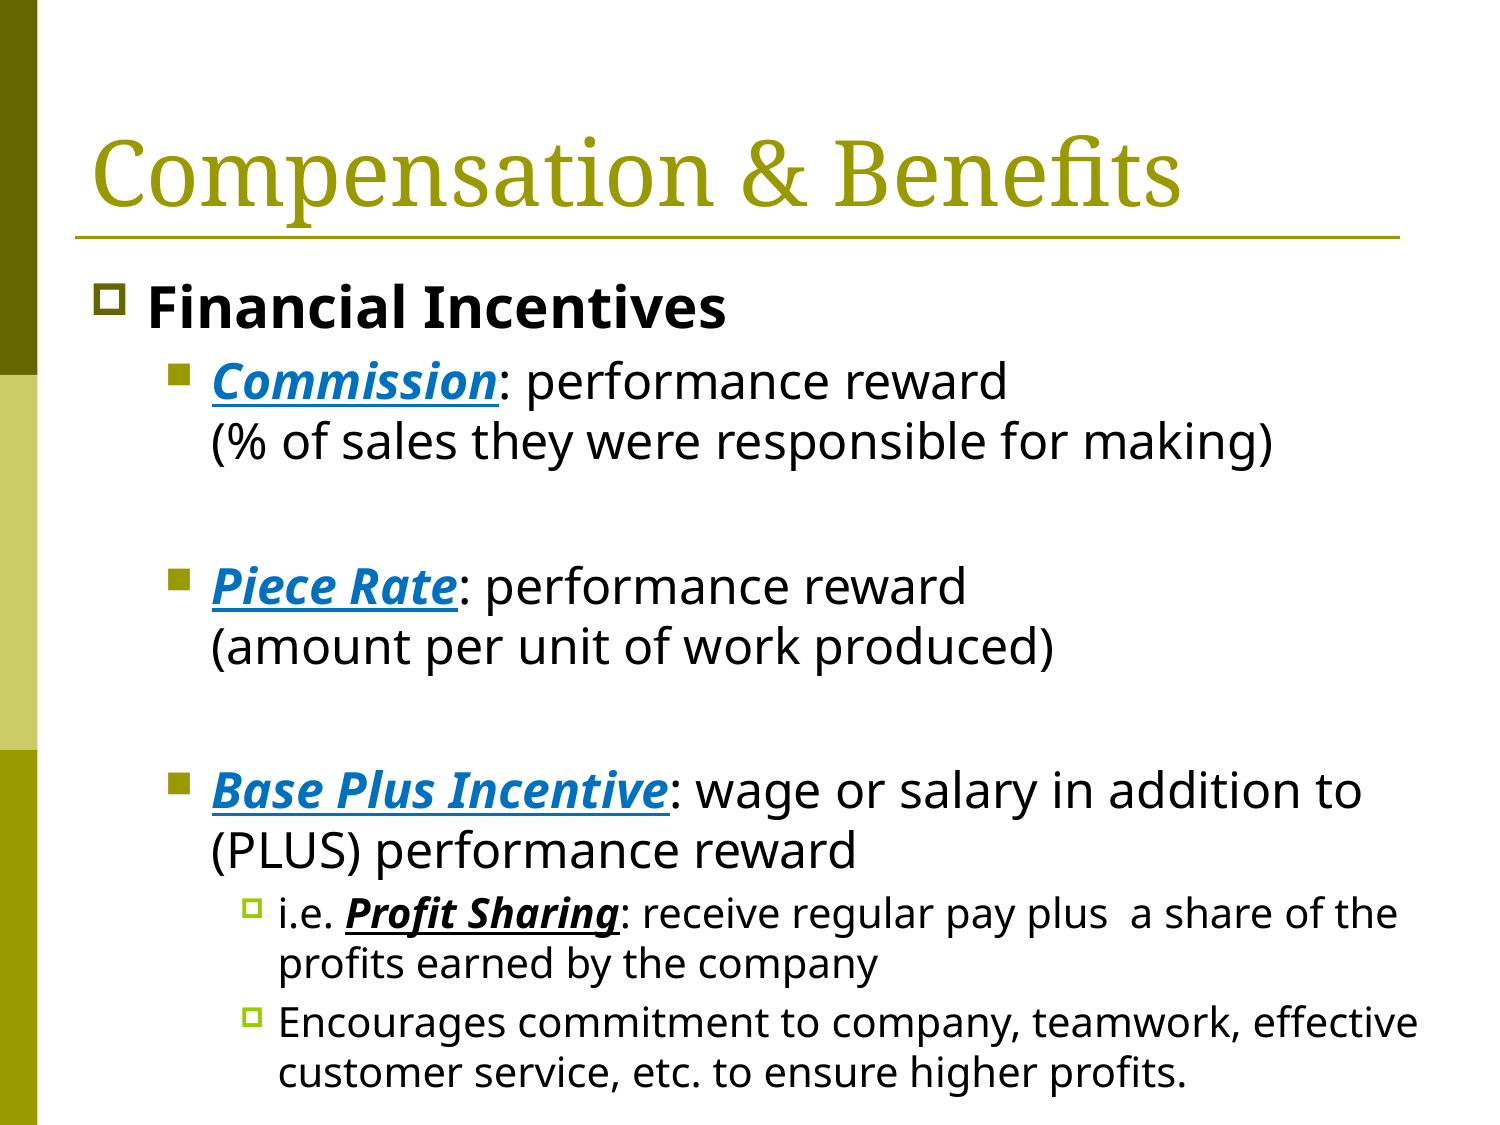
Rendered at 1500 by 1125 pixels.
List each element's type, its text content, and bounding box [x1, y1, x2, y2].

list Financial Incentives Commission: performance reward (% of sales they were responsible for making) Piece Rate: performance reward (amount per unit of work produced) Base Plus Incentive: wage or salary in addition to (PLUS) performance reward i.e. Profit Sharing: receive regular pay plus a share of the profits earned by the company Encourages commitment to company, teamwork, effective customer service, etc. to ensure higher profits. [74, 262, 1476, 1006]
title Compensation & Benefits [74, 45, 1426, 233]
